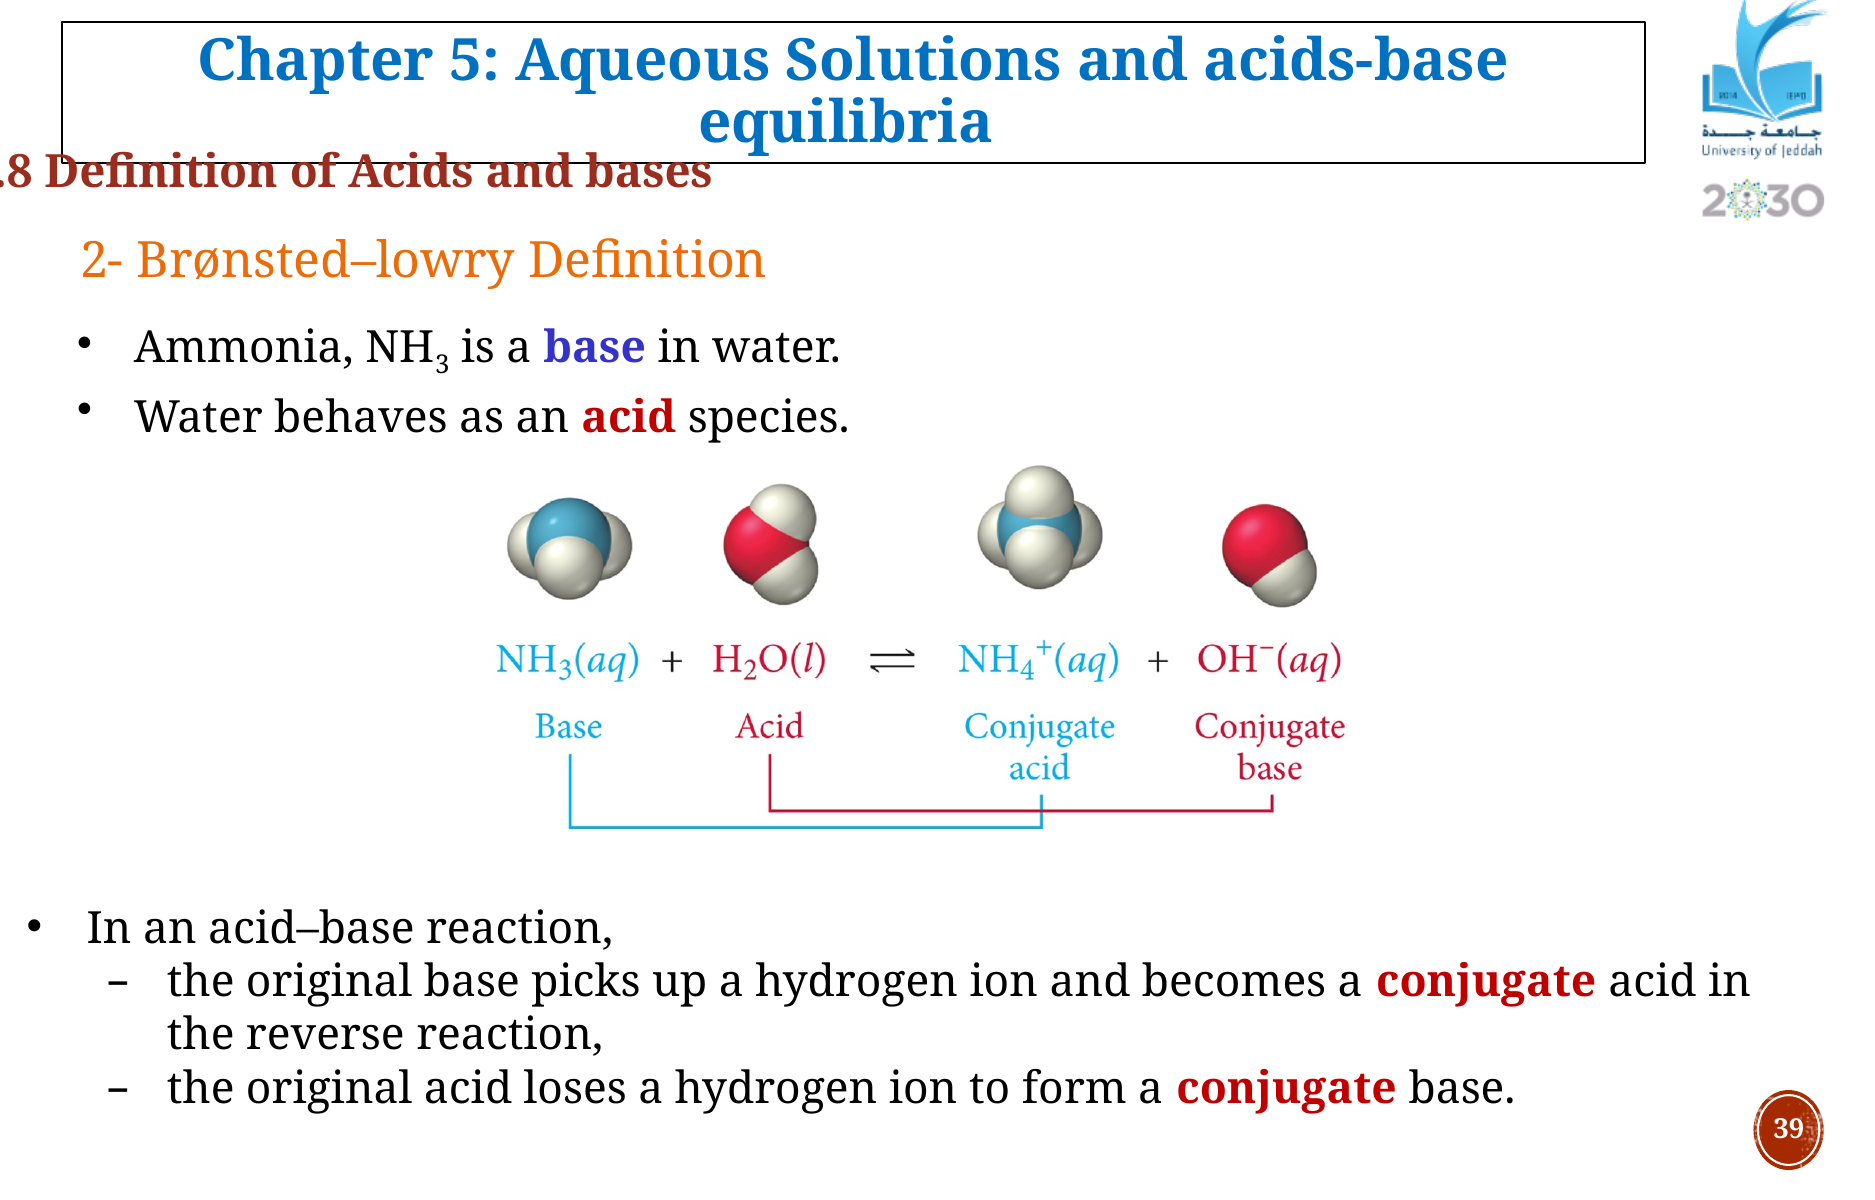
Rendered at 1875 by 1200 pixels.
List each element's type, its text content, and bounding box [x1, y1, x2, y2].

picture [489, 458, 1351, 832]
text_box Ammonia, NH3 is a base in water. Water behaves as an acid species. [61, 310, 1449, 449]
text_box Chapter 5: Aqueous Solutions and acids-base equilibria [61, 21, 1646, 164]
slide_number 39 [1739, 1097, 1838, 1162]
text_box 2- Brønsted–lowry Definition [0, 226, 1600, 296]
text_box In an acid–base reaction, the original base picks up a hydrogen ion and becomes a conjugate acid in the reverse reaction, the original acid loses a hydrogen ion to form a conjugate base. [11, 891, 1829, 1120]
text_box 5.8 Definition of Acids and bases [0, 134, 729, 205]
picture [1681, 0, 1846, 227]
